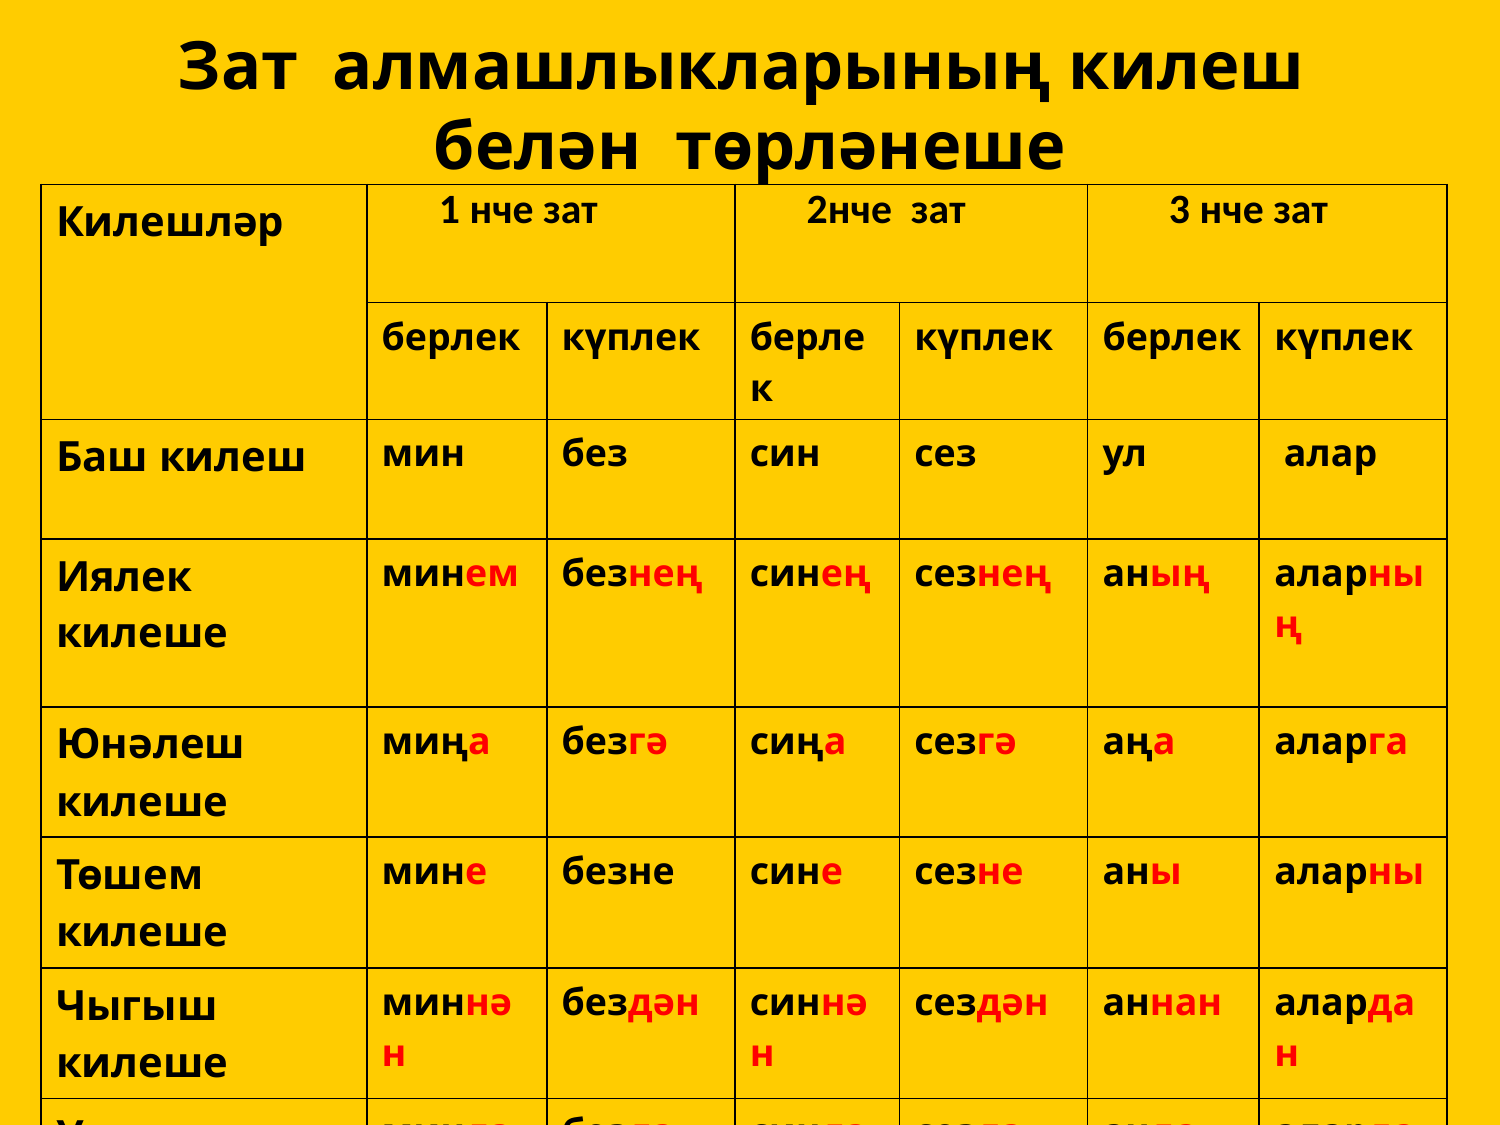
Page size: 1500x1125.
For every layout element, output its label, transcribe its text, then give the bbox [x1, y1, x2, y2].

table_cell син [736, 420, 899, 538]
table_cell берлек [368, 303, 546, 419]
table_cell аңа [1088, 708, 1258, 836]
table_cell сезнең [900, 540, 1087, 706]
table_cell сезне [900, 838, 1087, 967]
table_cell сездә [900, 1099, 1087, 1125]
table_cell сез [900, 420, 1087, 538]
table_cell бездән [548, 969, 734, 1098]
table_cell аларның [1260, 540, 1446, 706]
table_cell аны [1088, 838, 1258, 967]
table_cell аларда [1260, 1099, 1446, 1125]
table_cell сездән [900, 969, 1087, 1098]
table_cell безне [548, 838, 734, 967]
table_header 1 нче зат [368, 185, 734, 302]
table_cell мин [368, 420, 546, 538]
table_cell синдә [736, 1099, 899, 1125]
table_cell сине [736, 838, 899, 967]
table_cell сиңа [736, 708, 899, 836]
table_cell Иялек килеше [42, 540, 366, 706]
table_cell без [548, 420, 734, 538]
table_cell минем [368, 540, 546, 706]
table_cell безнең [548, 540, 734, 706]
table_cell күплек [900, 303, 1087, 419]
title Зат алмашлыкларының килеш белән төрләнеше [75, 45, 1425, 161]
table_header 3 нче зат [1088, 185, 1446, 302]
table_cell аның [1088, 540, 1258, 706]
table_cell берлек [736, 303, 899, 419]
table_cell мине [368, 838, 546, 967]
table_cell аларга [1260, 708, 1446, 836]
table_cell Чыгыш килеше [42, 969, 366, 1098]
table_header Килешләр [42, 185, 366, 419]
table_cell синнән [736, 969, 899, 1098]
table_cell алардан [1260, 969, 1446, 1098]
table_cell анда [1088, 1099, 1258, 1125]
table_cell Төшем килеше [42, 838, 366, 967]
table_cell ул [1088, 420, 1258, 538]
table_cell алар [1260, 420, 1446, 538]
table_cell безгә [548, 708, 734, 836]
table_cell миннән [368, 969, 546, 1098]
table_cell сезгә [900, 708, 1087, 836]
table_cell миңа [368, 708, 546, 836]
table_header 2нче зат [736, 185, 1087, 302]
table_cell күплек [548, 303, 734, 419]
table_cell миндә [368, 1099, 546, 1125]
table_cell күплек [1260, 303, 1446, 419]
table_cell синең [736, 540, 899, 706]
table_cell берлек [1088, 303, 1258, 419]
table_cell бездә [548, 1099, 734, 1125]
table_cell Баш килеш [42, 420, 366, 538]
table_cell аларны [1260, 838, 1446, 967]
table_cell Юнәлеш килеше [42, 708, 366, 836]
table_cell аннан [1088, 969, 1258, 1098]
table_cell Урын –вакыт килеше [42, 1099, 366, 1125]
